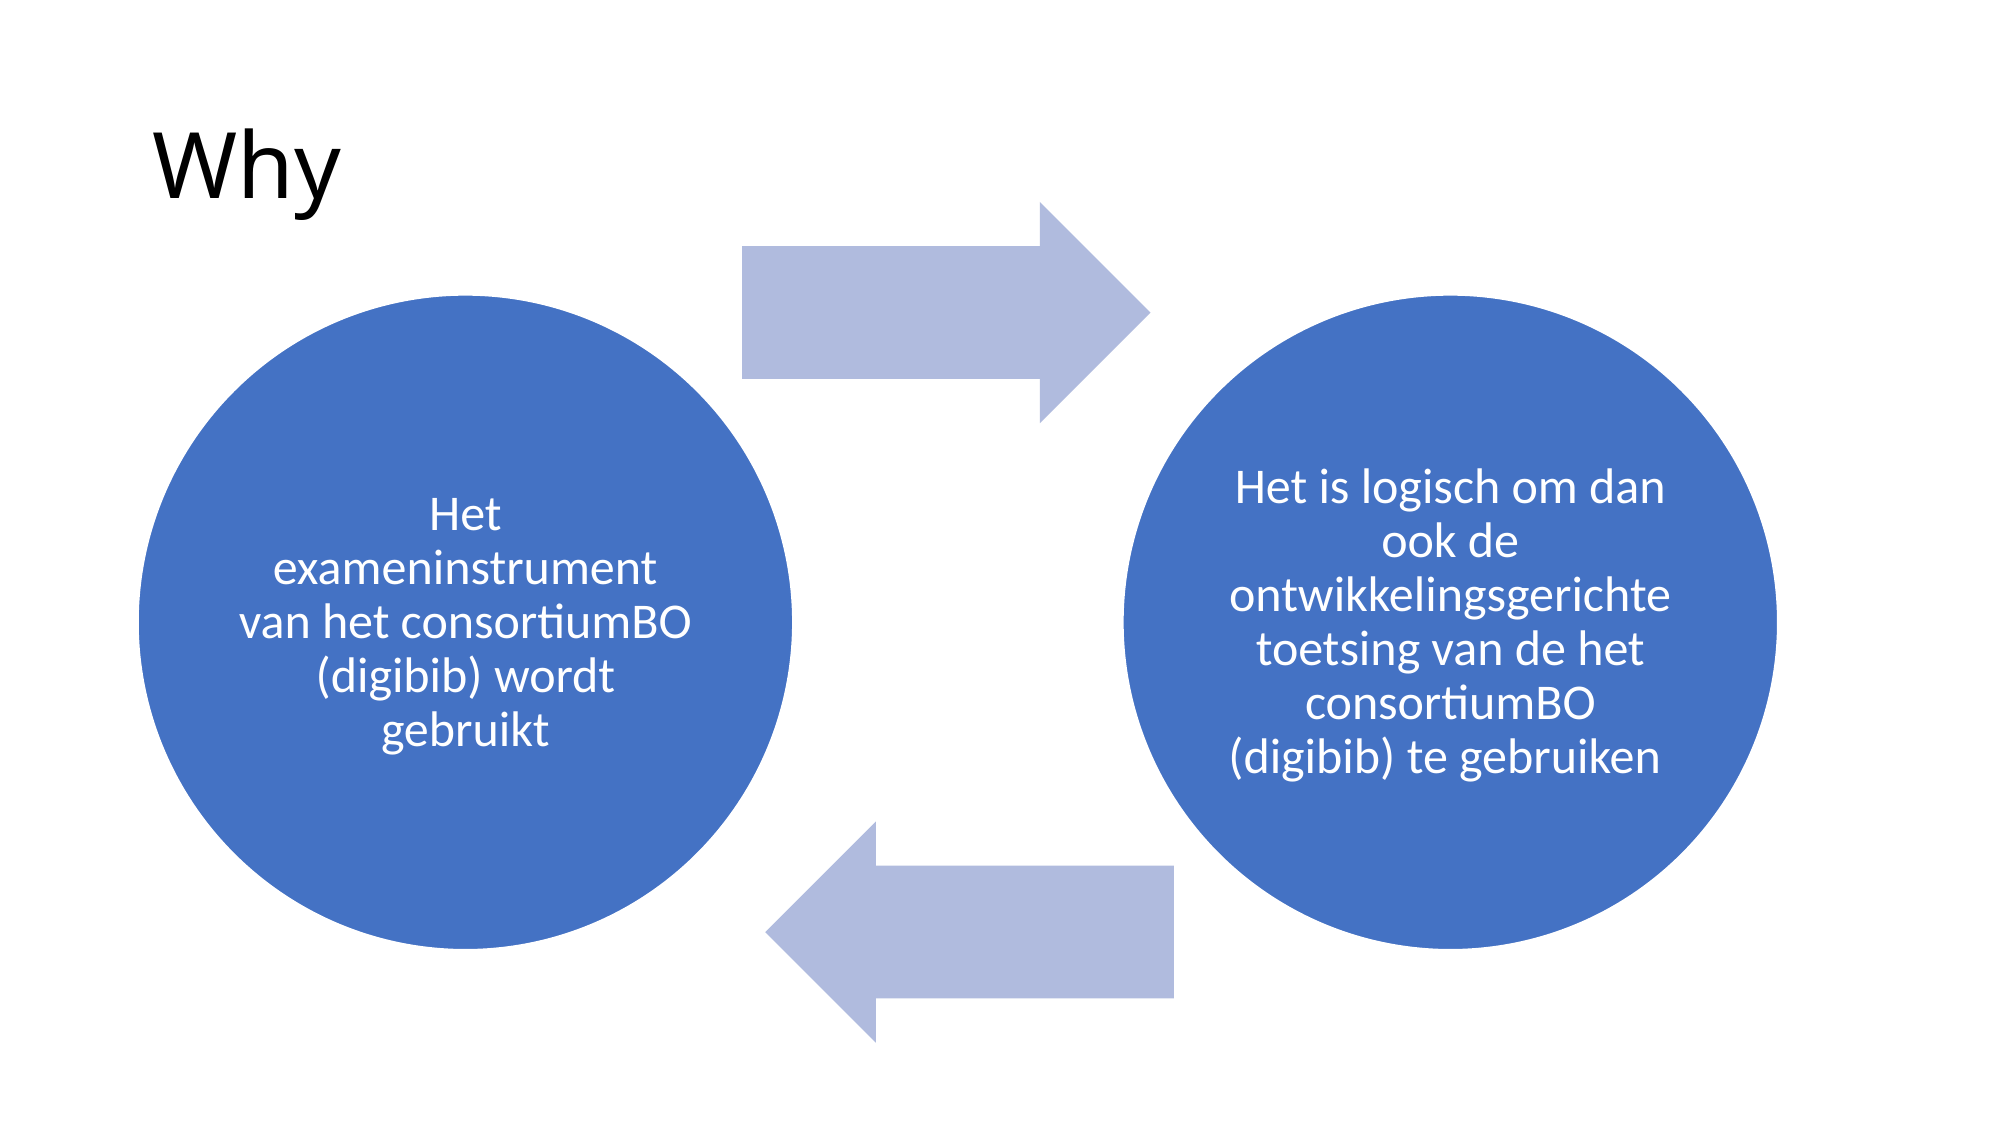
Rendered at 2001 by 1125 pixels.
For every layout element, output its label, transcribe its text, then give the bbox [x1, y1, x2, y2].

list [137, 252, 1779, 993]
title Why [137, 59, 1863, 278]
